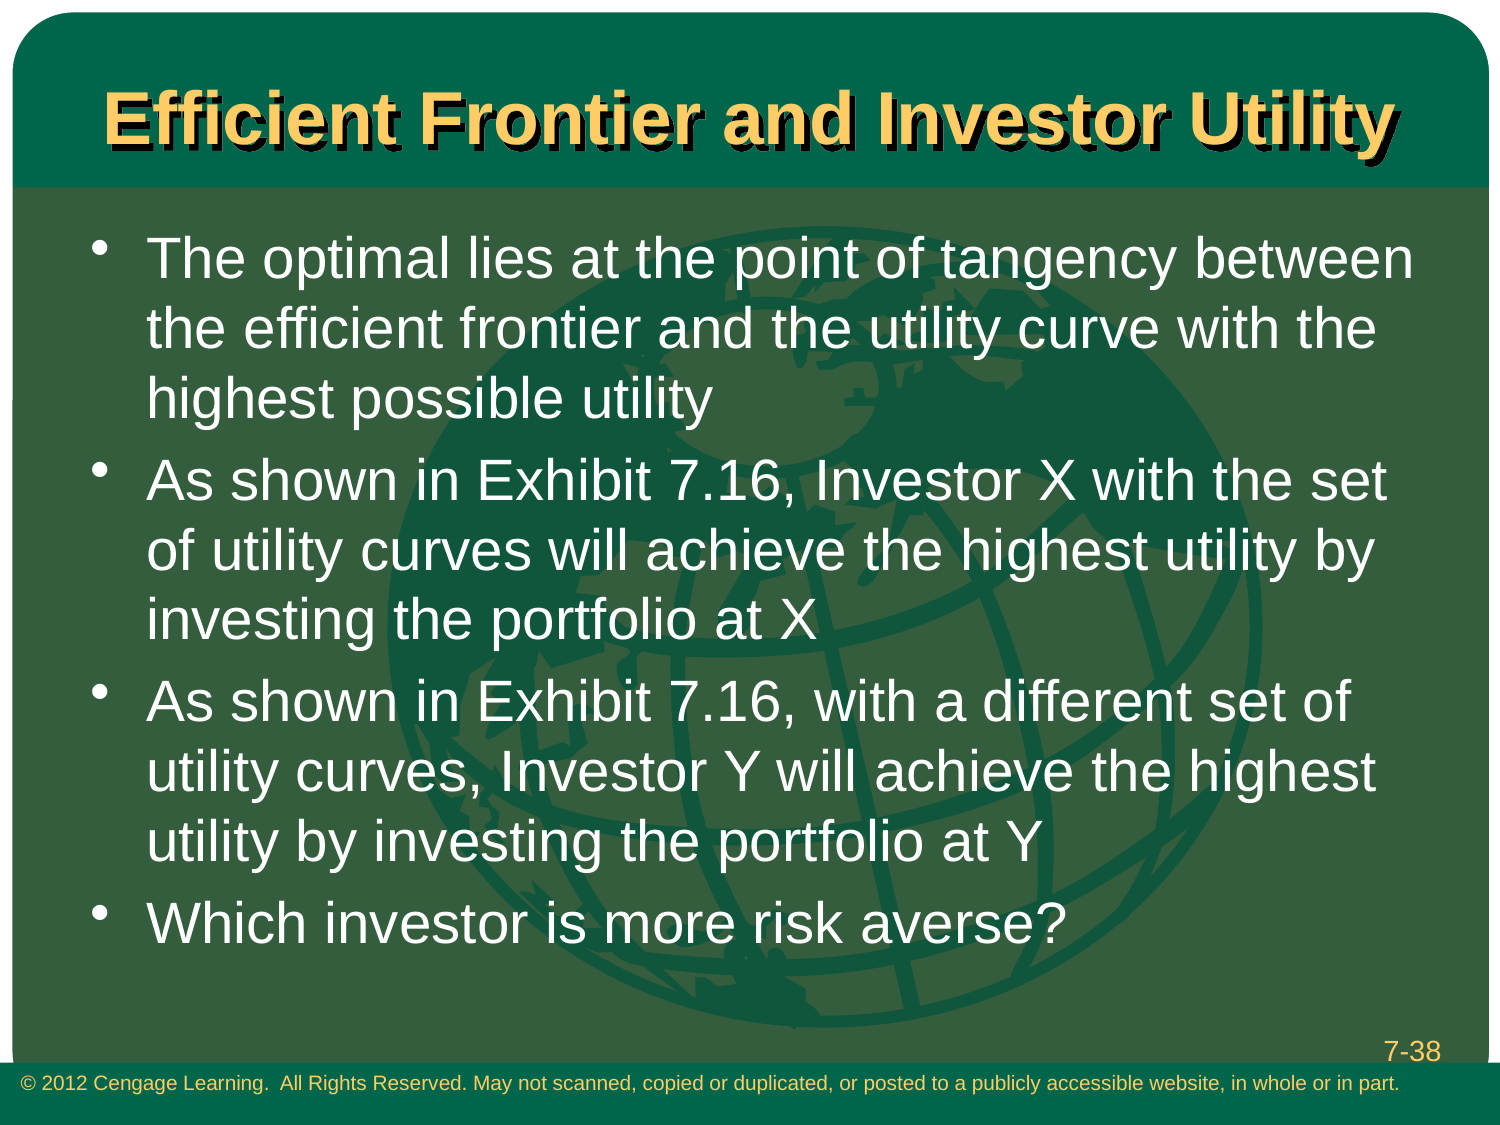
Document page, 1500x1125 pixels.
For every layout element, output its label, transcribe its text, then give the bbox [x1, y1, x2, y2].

list The optimal lies at the point of tangency between the efficient frontier and the utility curve with the highest possible utility As shown in Exhibit 7.16, Investor X with the set of utility curves will achieve the highest utility by investing the portfolio at X As shown in Exhibit 7.16, with a different set of utility curves, Investor Y will achieve the highest utility by investing the portfolio at Y Which investor is more risk averse? [75, 212, 1463, 1013]
title Efficient Frontier and Investor Utility [75, 37, 1425, 193]
slide_number 7-38 [1325, 1025, 1500, 1062]
footer © 2012 Cengage Learning. All Rights Reserved. May not scanned, copied or duplicated, or posted to a publicly accessible website, in whole or in part. [0, 1062, 1500, 1125]
